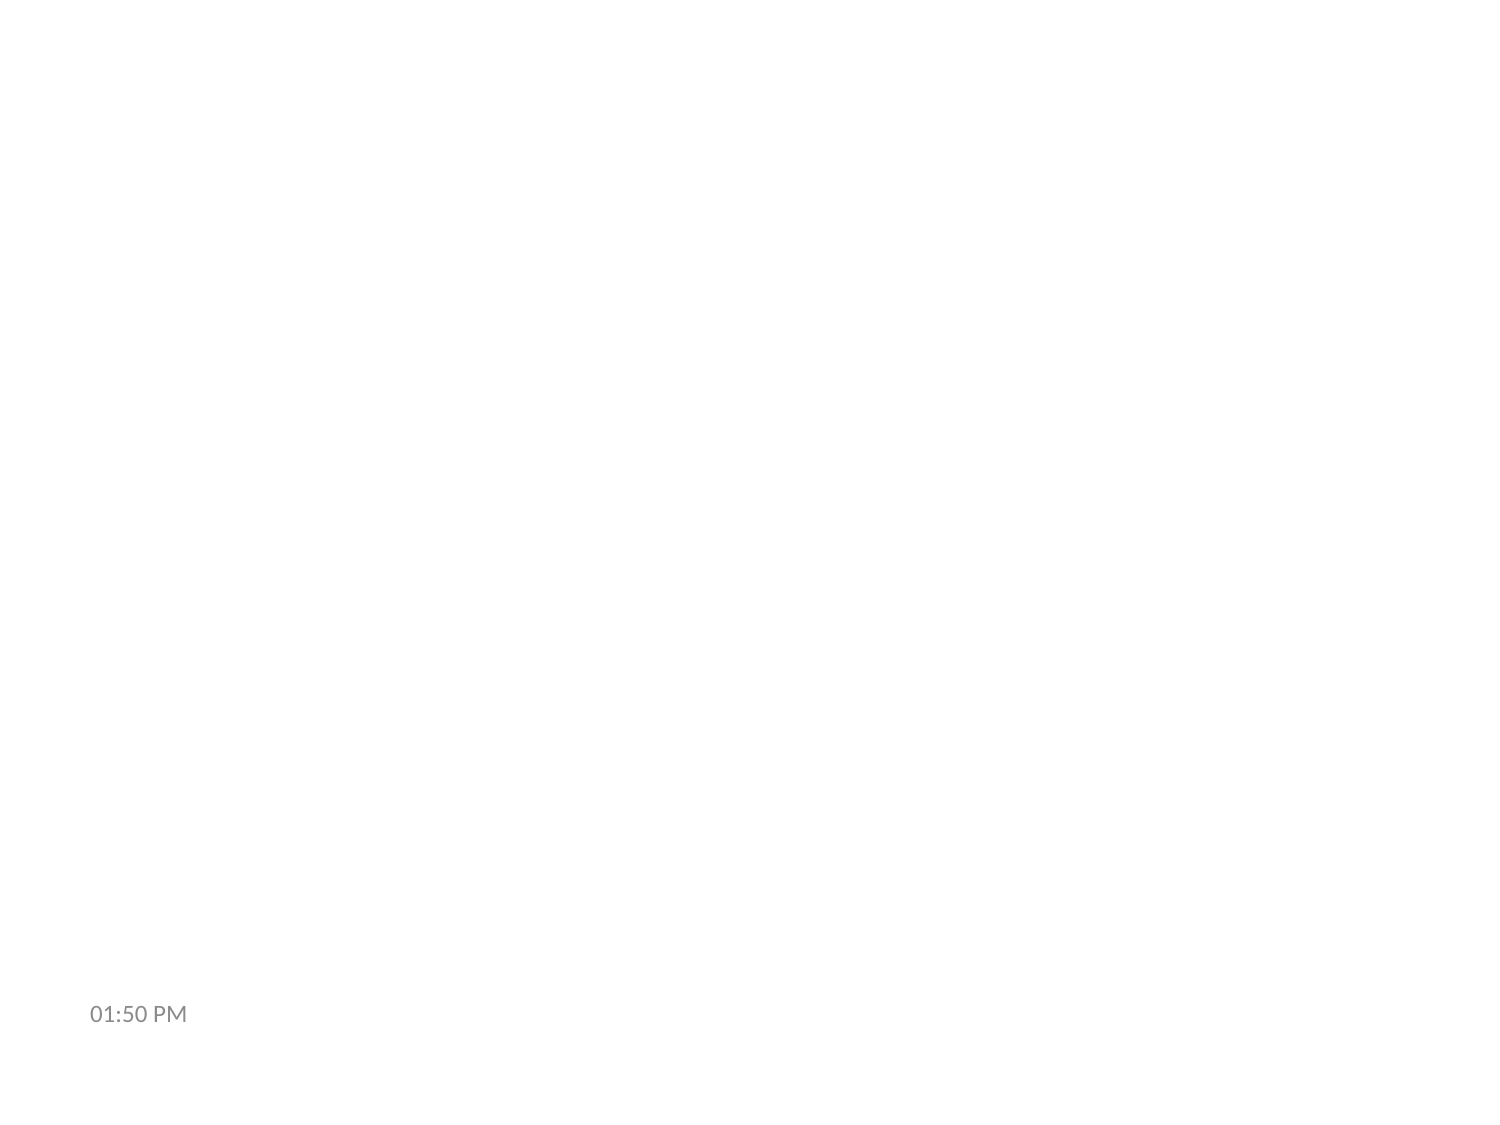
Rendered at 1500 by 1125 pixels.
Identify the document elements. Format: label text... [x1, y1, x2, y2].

text_box 3:35 PM [75, 982, 425, 1043]
